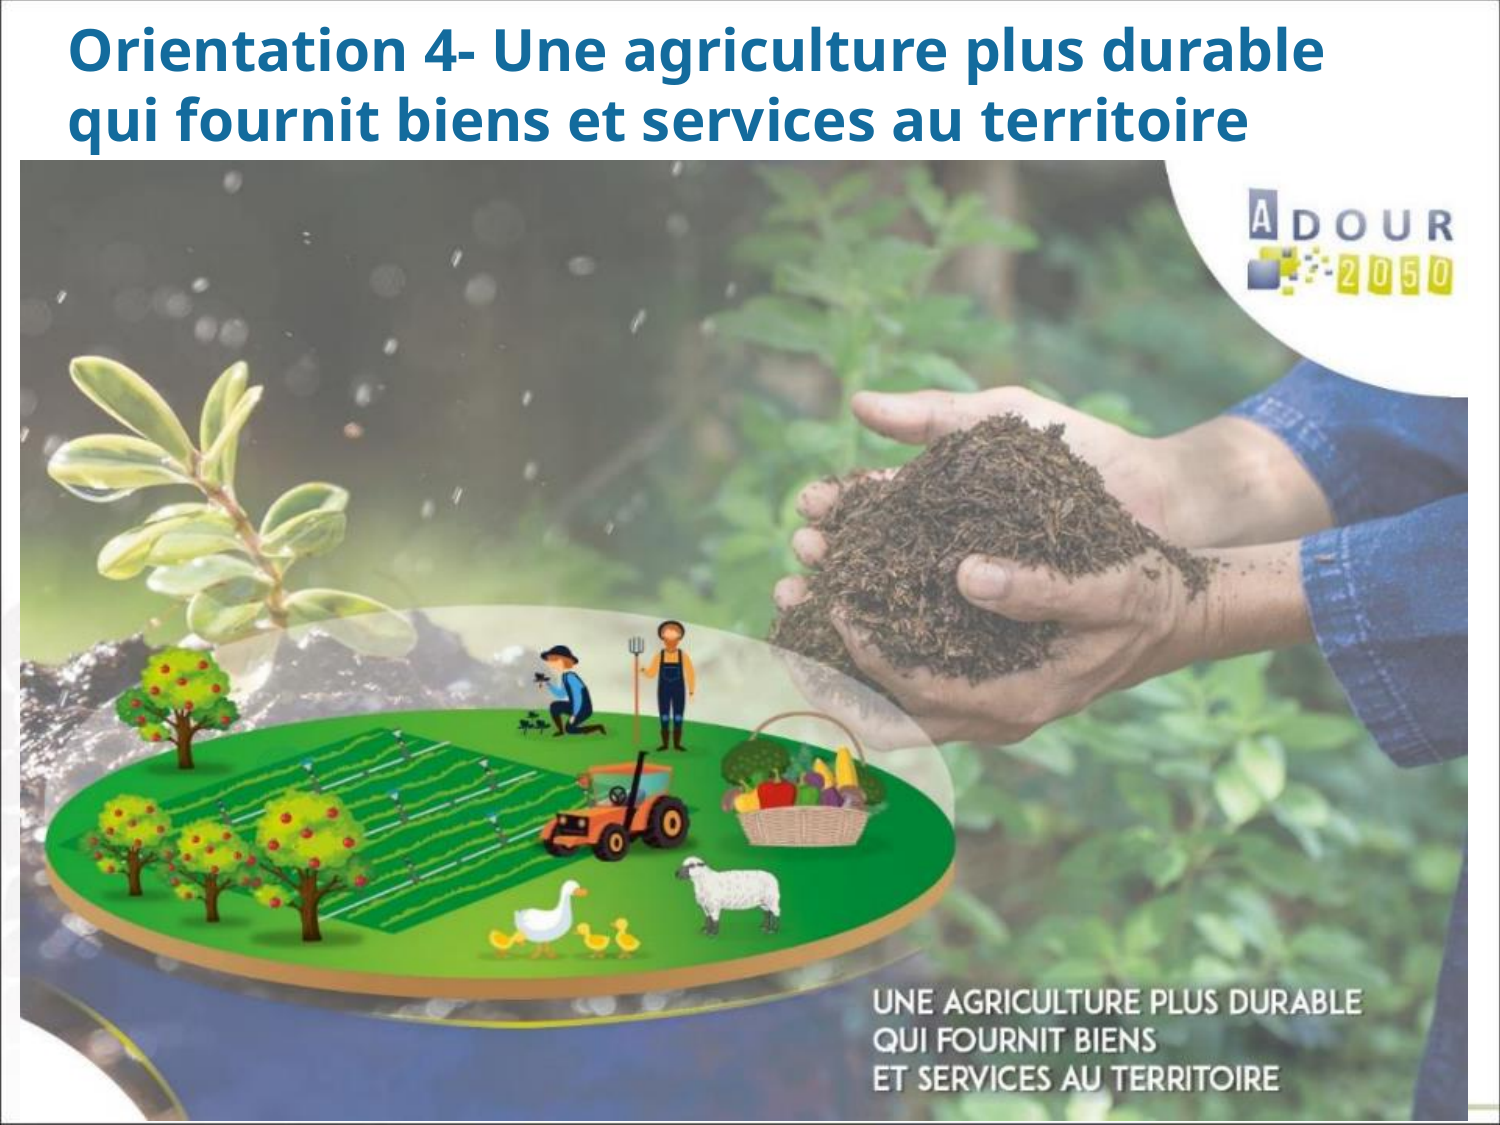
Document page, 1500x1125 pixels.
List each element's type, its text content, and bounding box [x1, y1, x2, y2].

text_box Orientation 4- Une agriculture plus durable qui fournit biens et services au territoire [53, 6, 1436, 159]
picture [0, 0, 1500, 1125]
